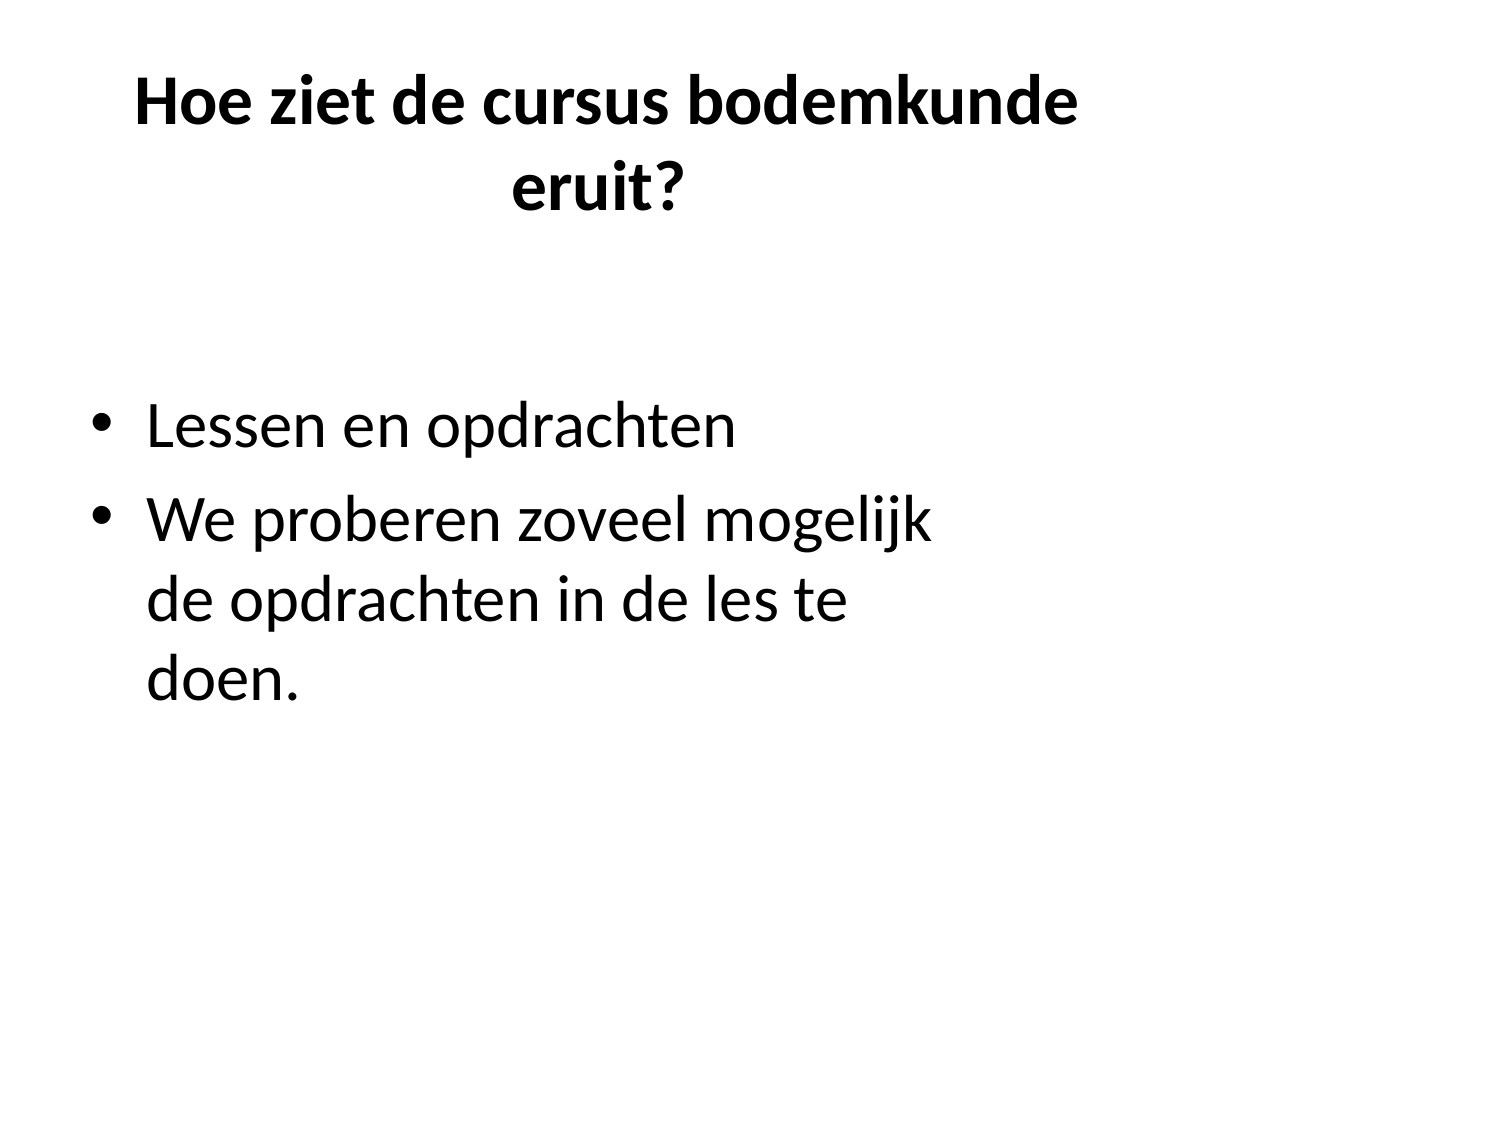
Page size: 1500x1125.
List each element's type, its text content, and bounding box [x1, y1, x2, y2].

title Hoe ziet de cursus bodemkunde eruit? [75, 45, 1140, 233]
list Lessen en opdrachten We proberen zoveel mogelijk de opdrachten in de les te doen. [75, 373, 1022, 1005]
